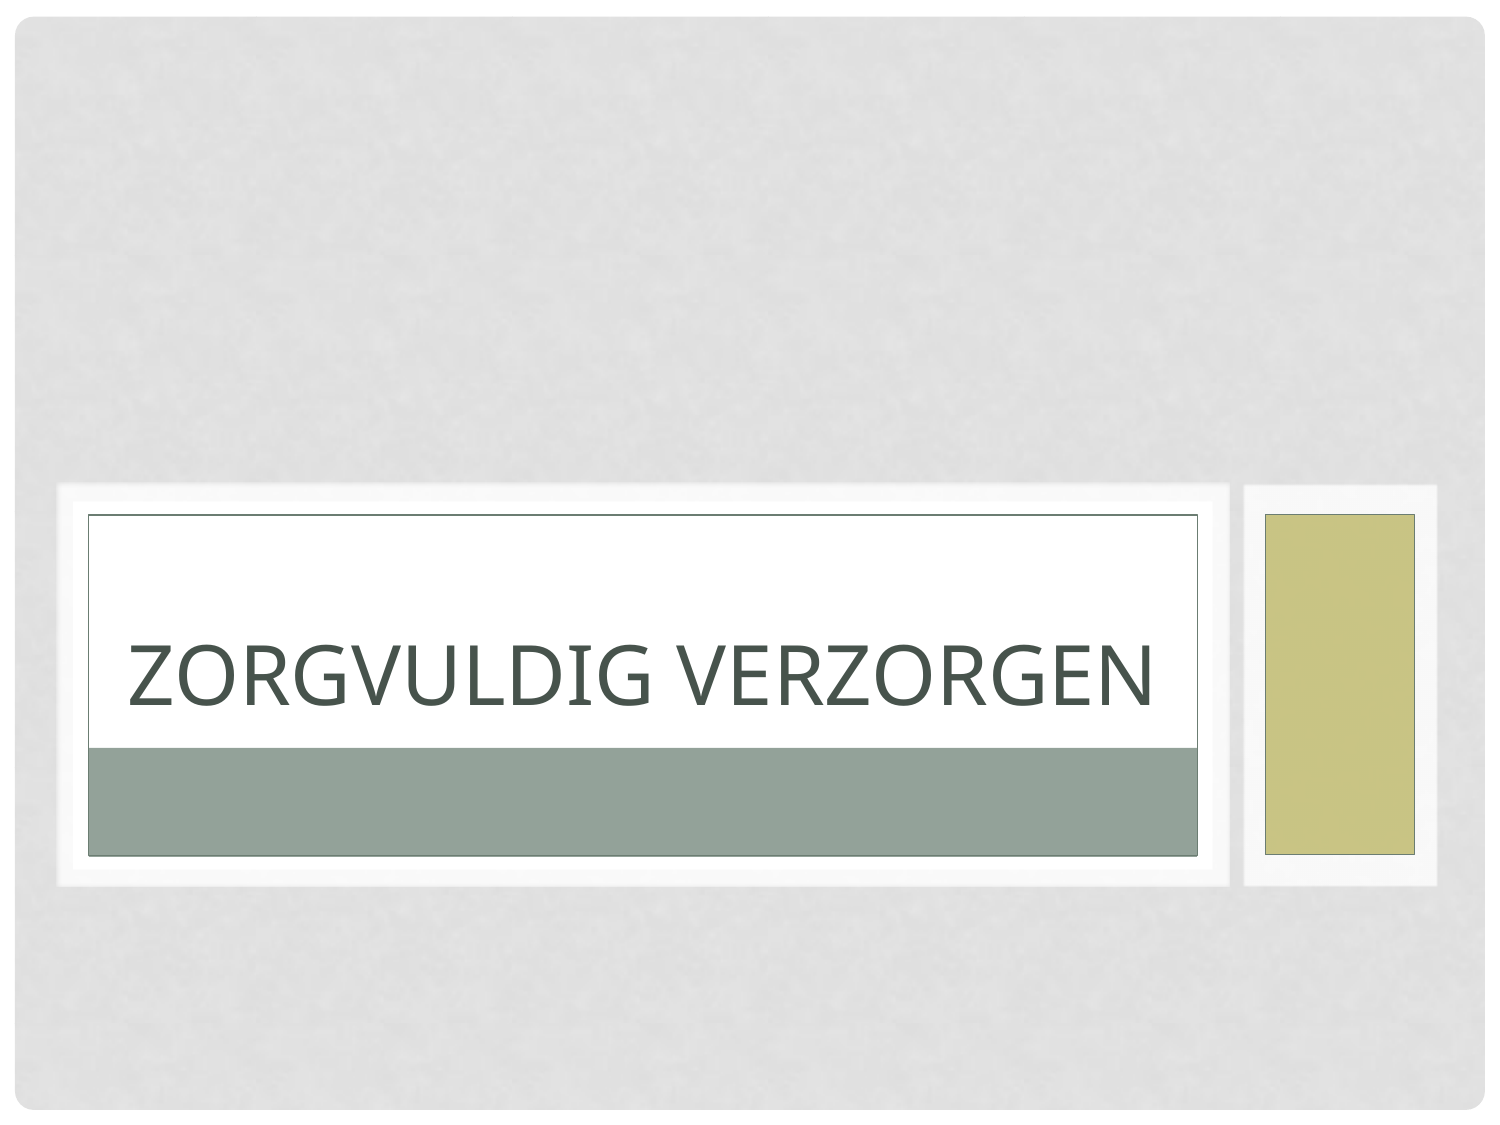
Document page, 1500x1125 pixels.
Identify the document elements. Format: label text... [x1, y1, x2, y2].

title Zorgvuldig verzorgen [99, 529, 1187, 730]
